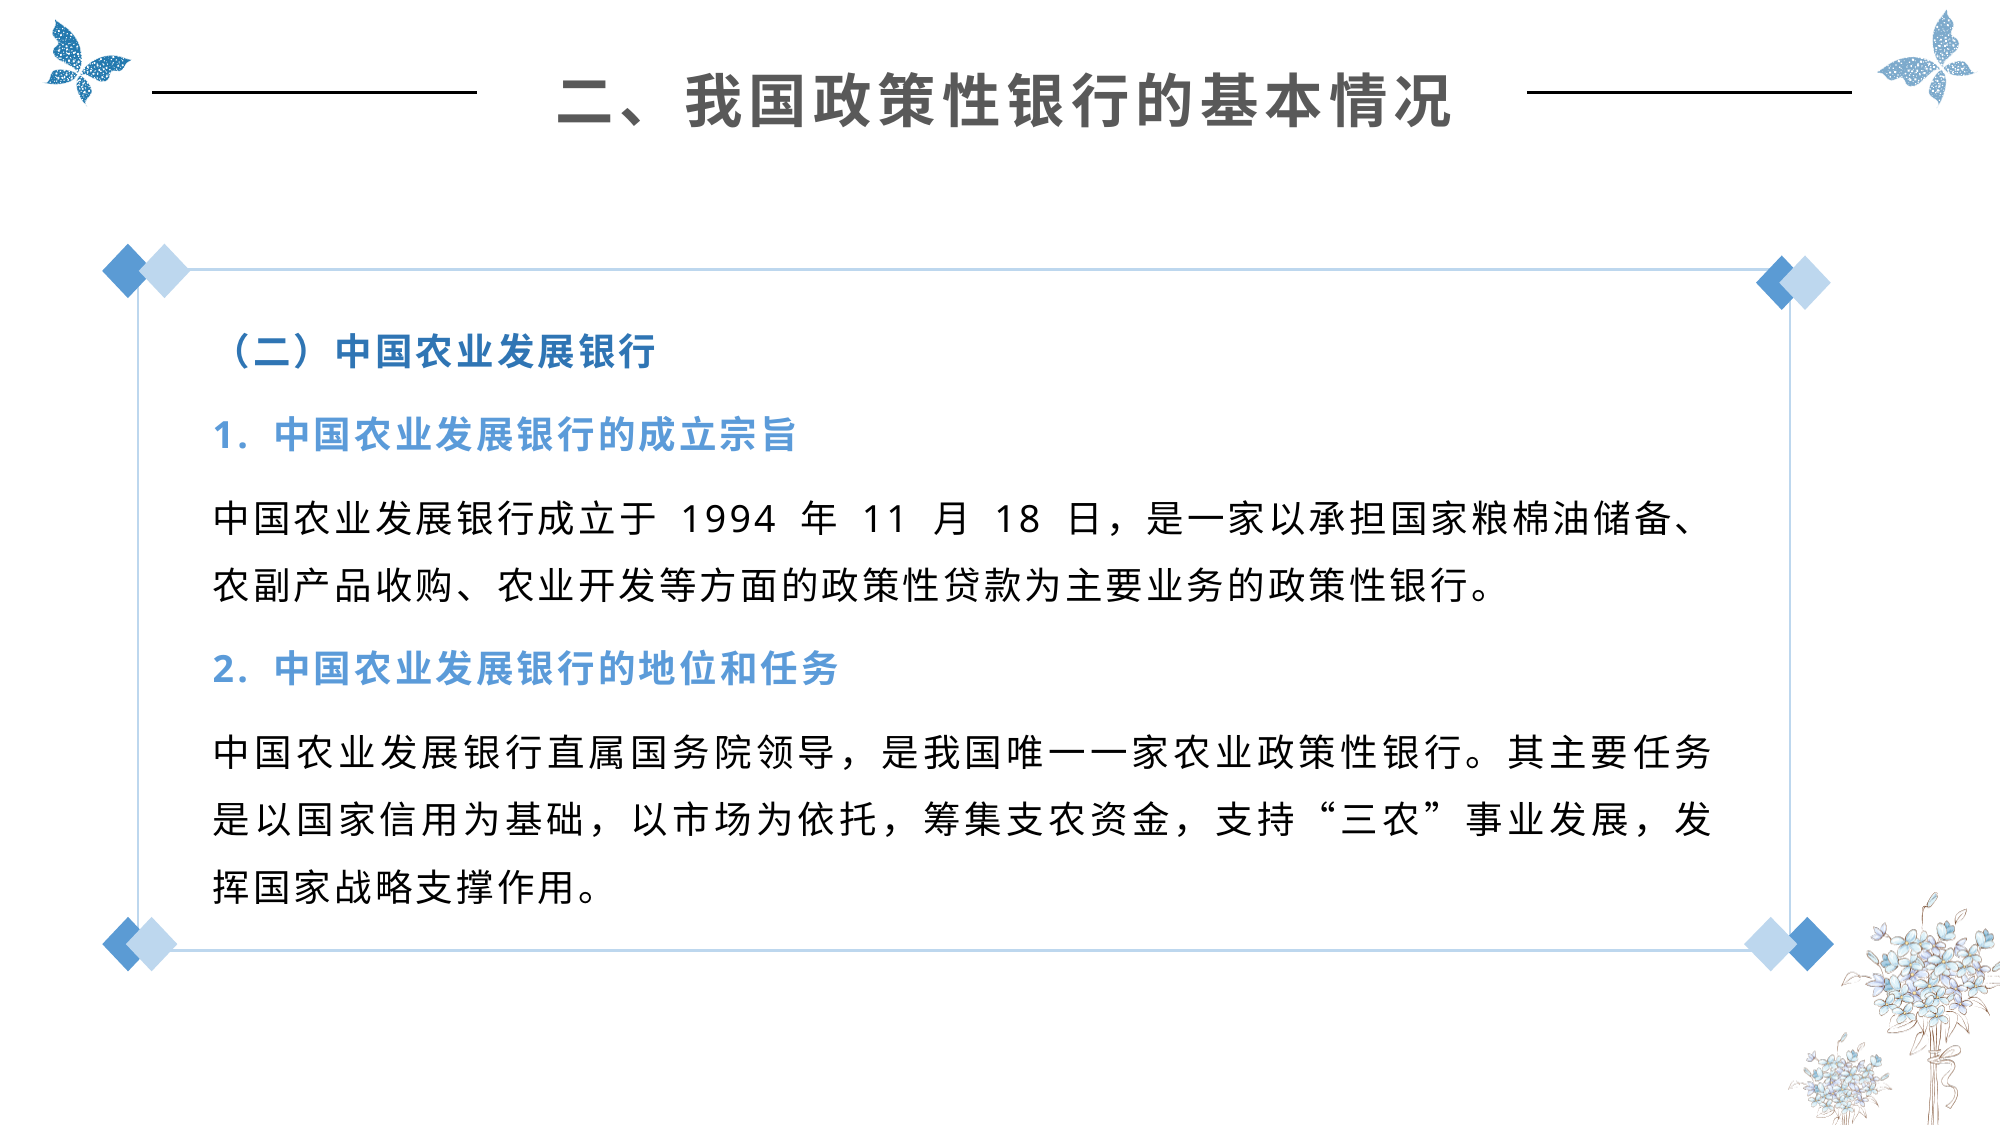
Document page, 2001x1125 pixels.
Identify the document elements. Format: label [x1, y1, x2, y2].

picture [1788, 892, 2000, 1125]
text_box [151, 55, 1852, 142]
text_box [102, 243, 1834, 972]
